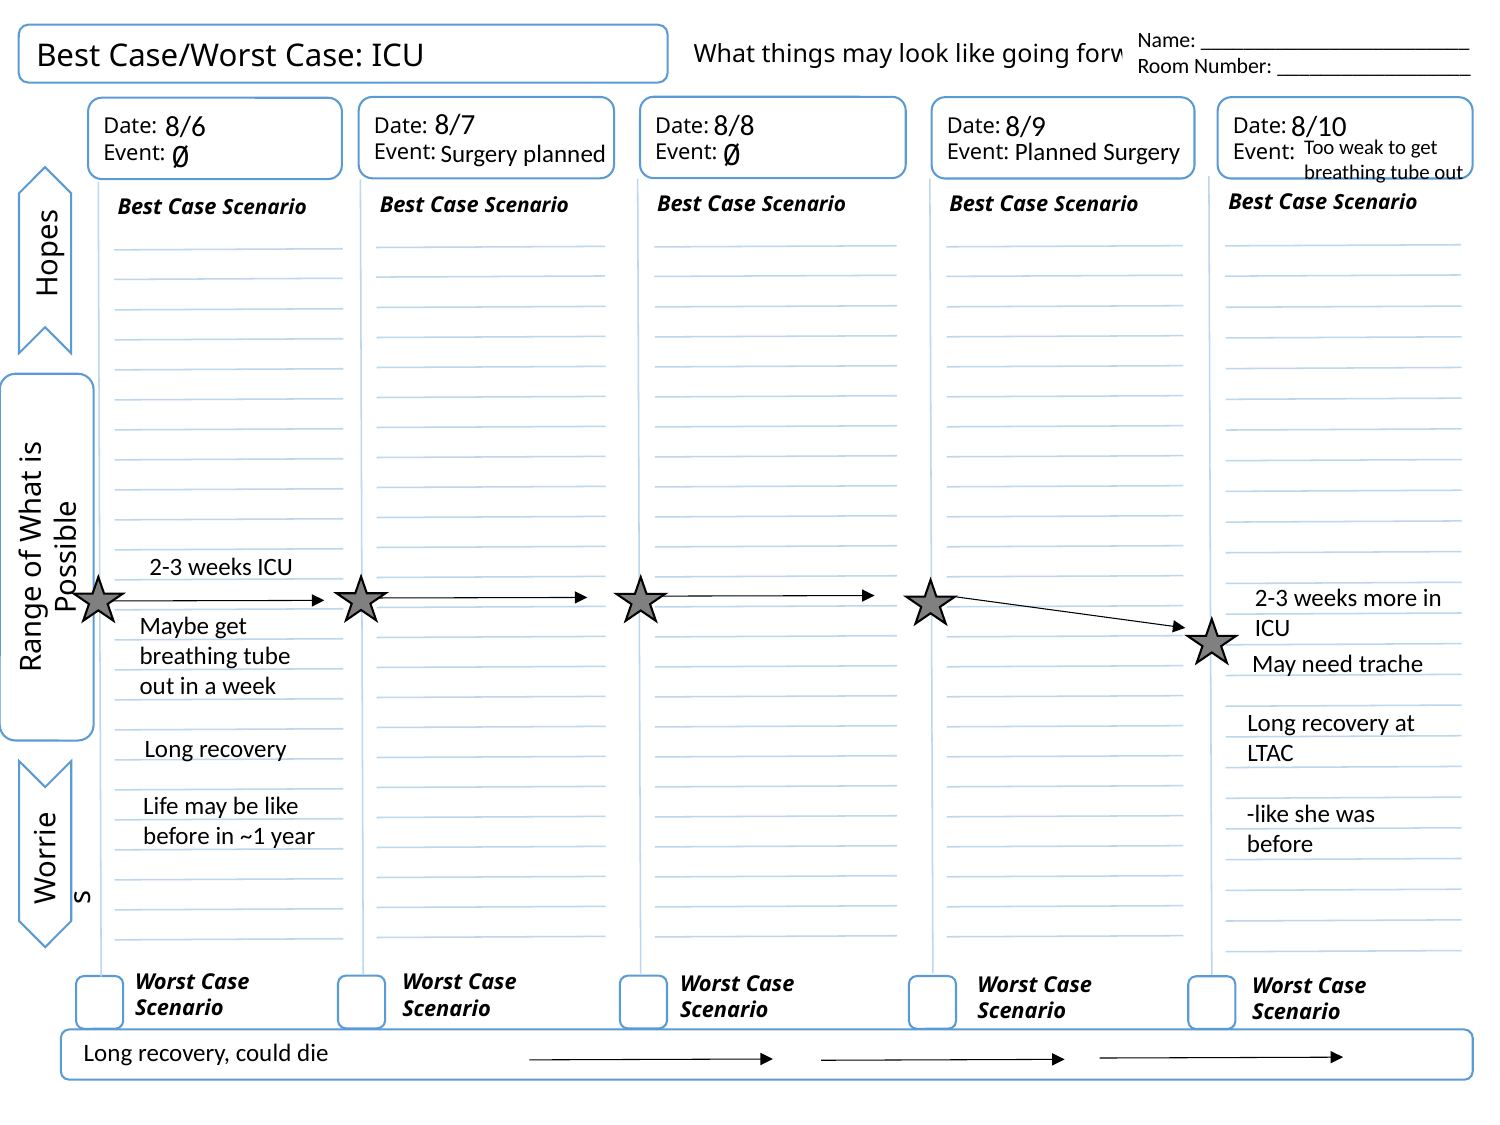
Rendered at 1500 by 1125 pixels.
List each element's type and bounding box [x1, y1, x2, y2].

text_box [956, 596, 1186, 628]
text_box [17, 11, 1500, 1080]
